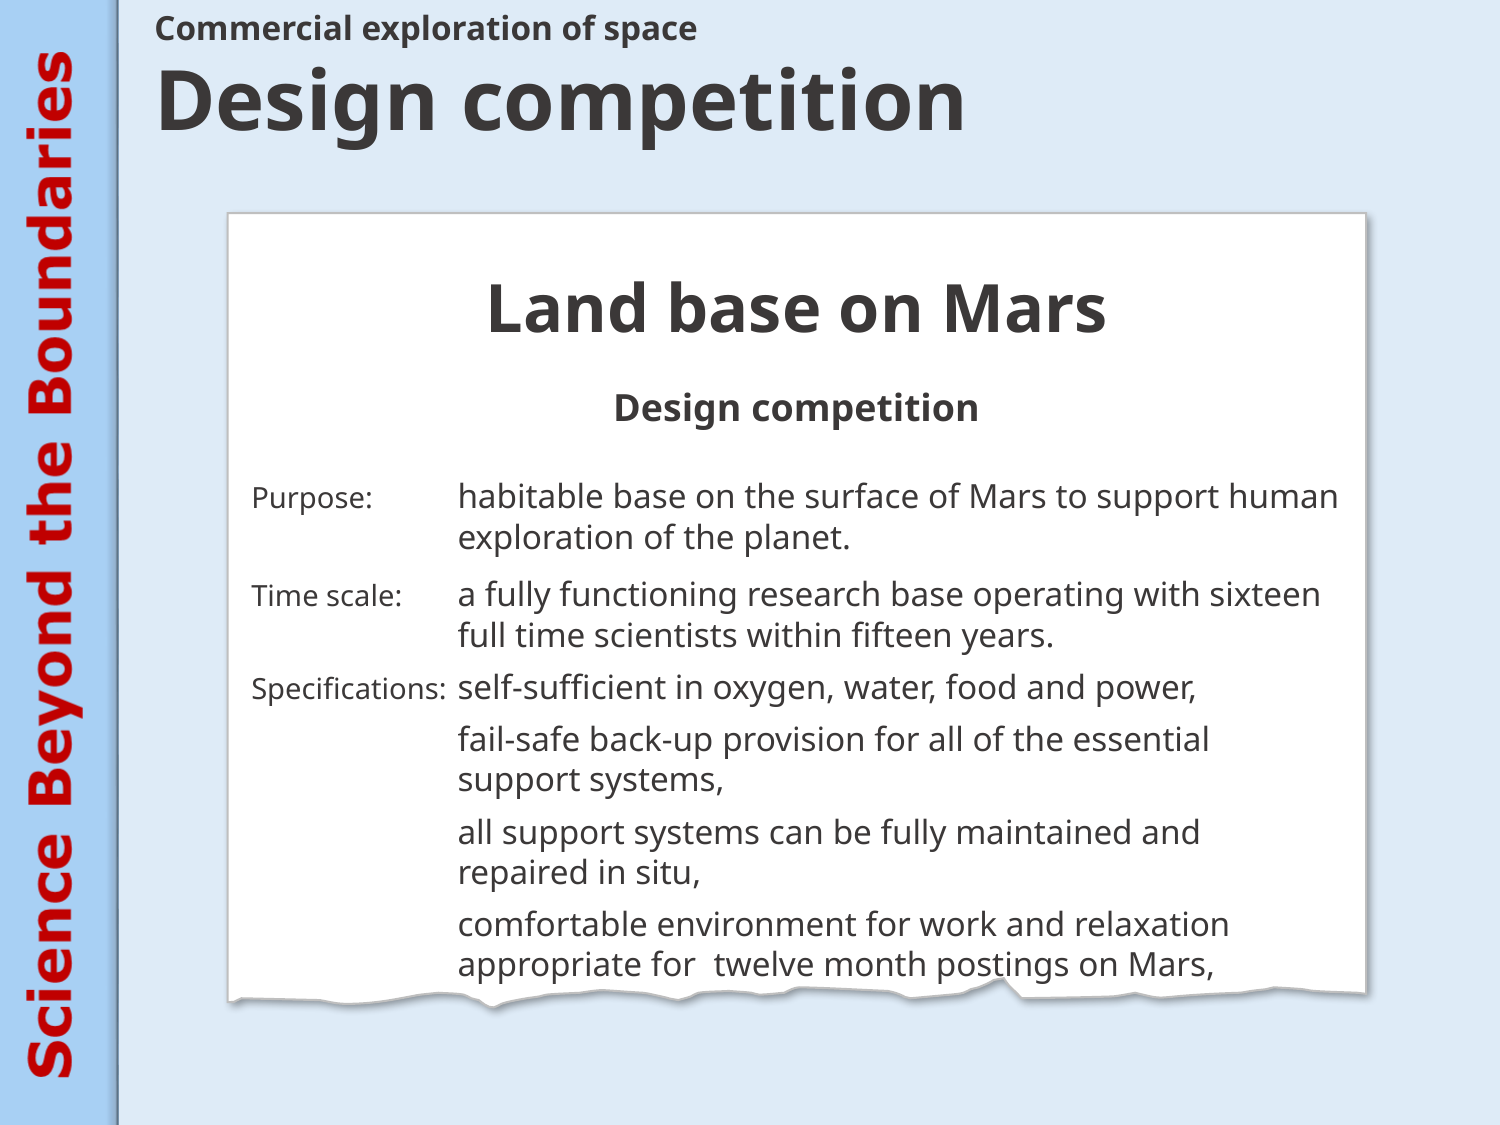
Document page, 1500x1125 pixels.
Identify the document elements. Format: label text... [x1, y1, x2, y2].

picture [0, 0, 121, 1125]
text_box Land base on Mars Design competition Purpose: habitable base on the surface of Mars to support human exploration of the planet. Time scale: a fully functioning research base operating with sixteen full time scientists within fifteen years. Specifications: self-sufficient in oxygen, water, food and power, fail-safe back-up provision for all of the essential support systems, all support systems can be fully maintained and repaired in situ, comfortable environment for work and relaxation appropriate for twelve month postings on Mars, [226, 212, 1368, 1009]
text_box Commercial exploration of space Design competition [139, 0, 1500, 155]
